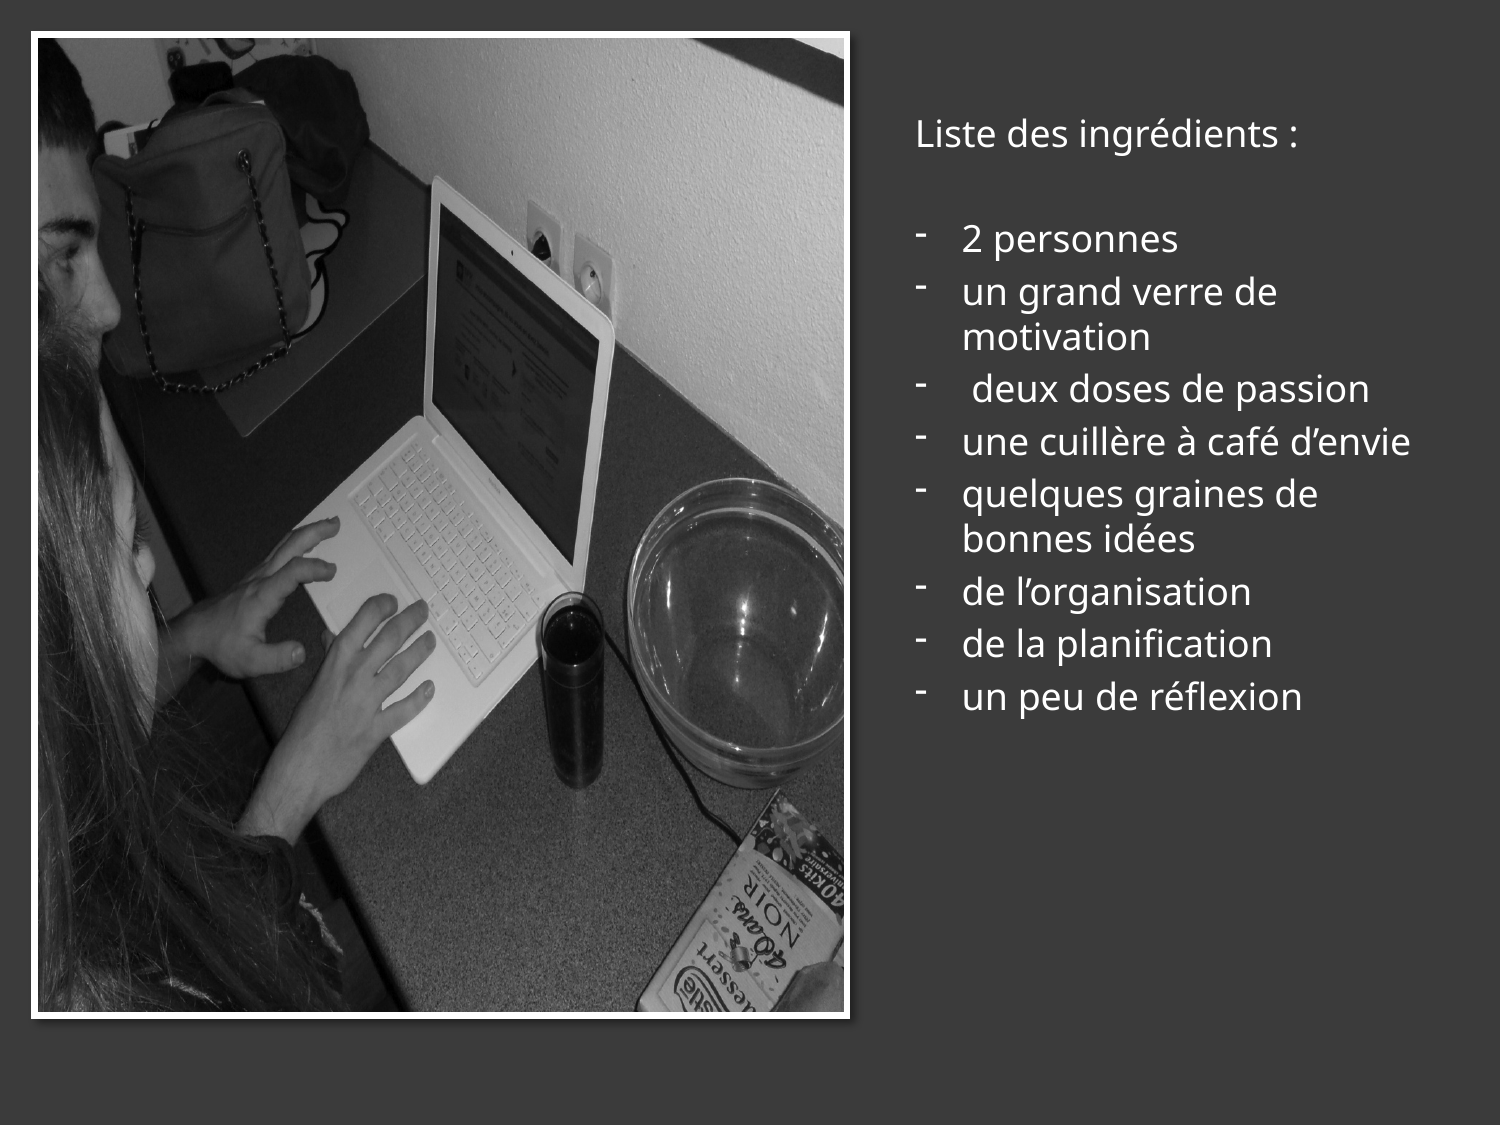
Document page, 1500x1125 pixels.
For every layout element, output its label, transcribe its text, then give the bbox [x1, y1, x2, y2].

list Liste des ingrédients : 2 personnes un grand verre de motivation deux doses de passion une cuillère à café d’envie quelques graines de bonnes idées de l’organisation de la planification un peu de réflexion [900, 562, 1475, 1100]
picture [37, 37, 844, 1013]
